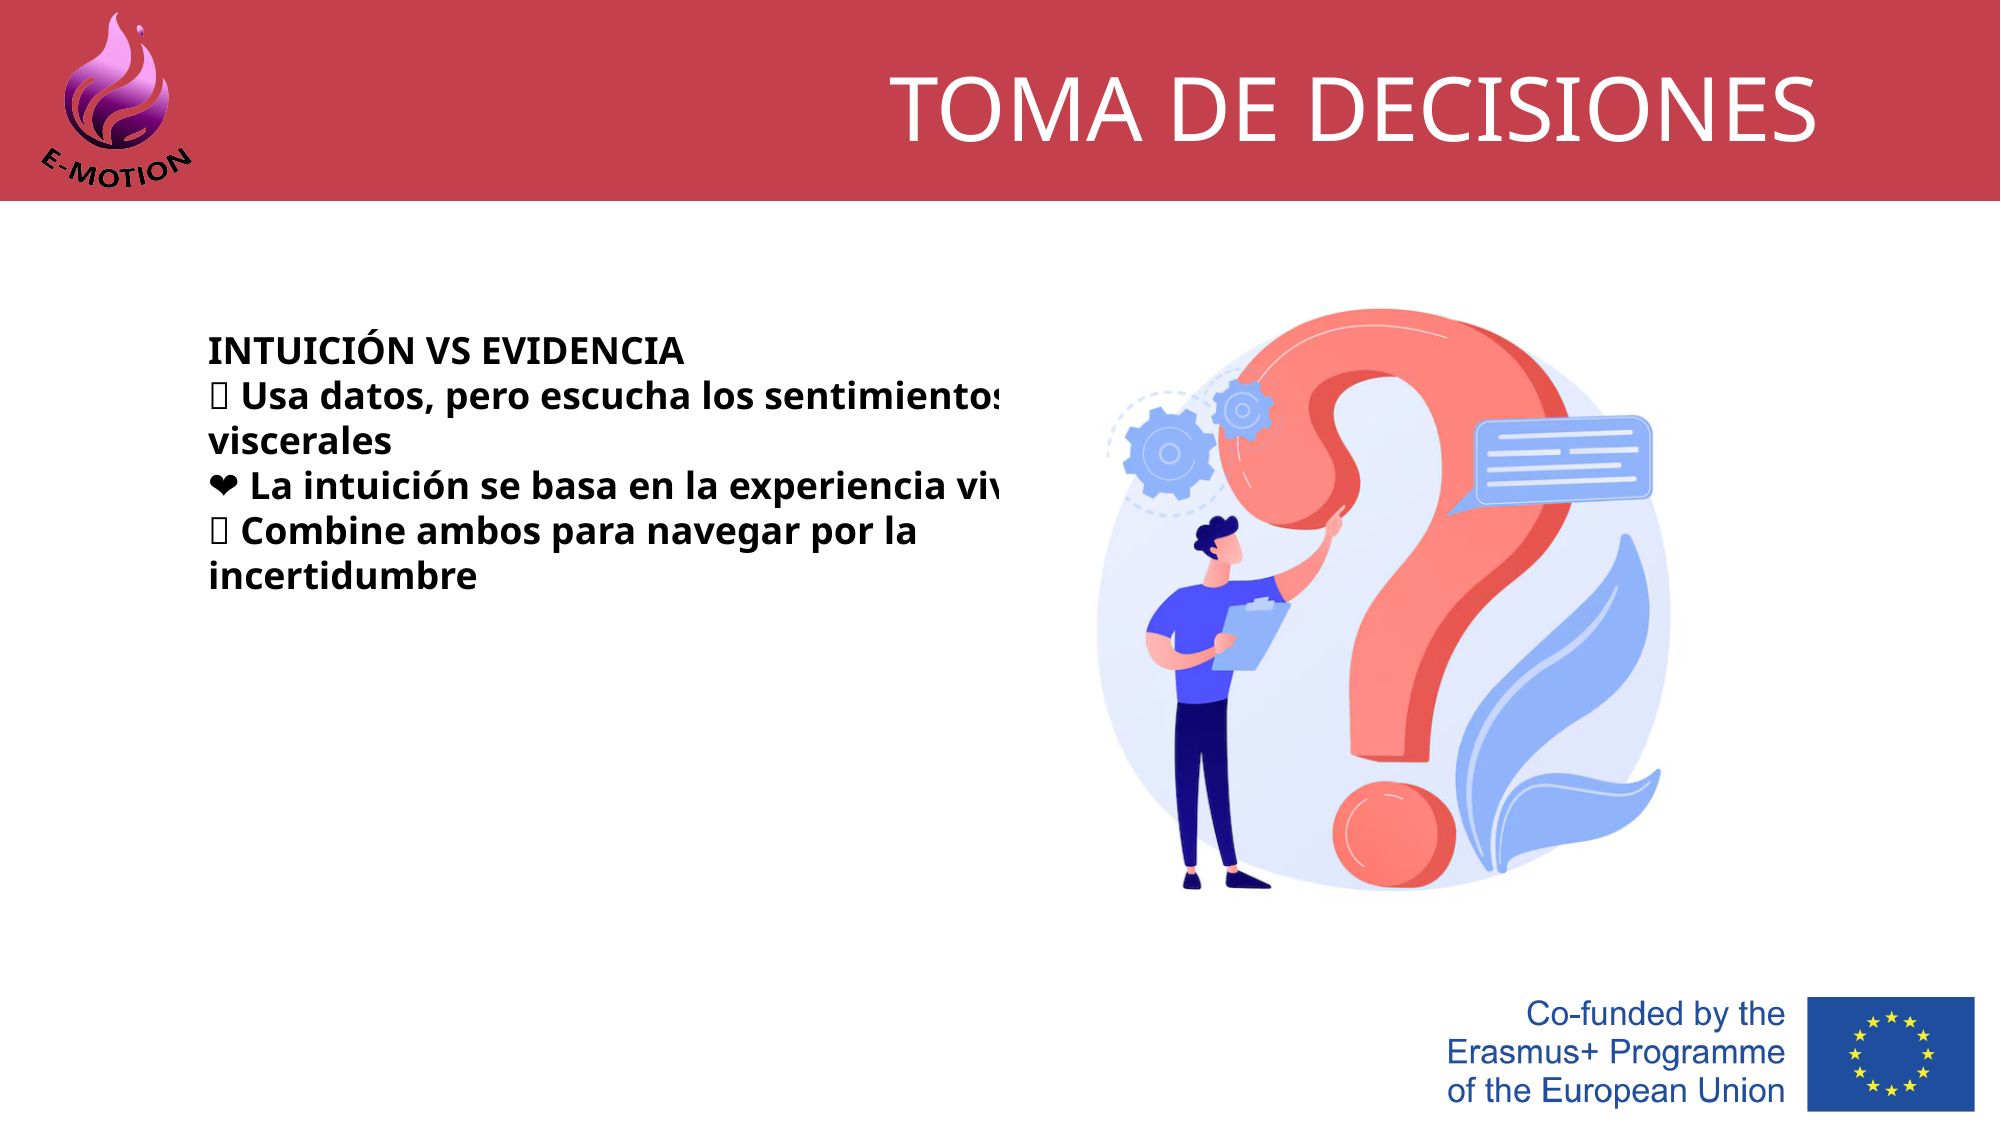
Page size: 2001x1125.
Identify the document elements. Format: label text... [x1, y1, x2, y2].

text_box TOMA DE DECISIONES [576, 44, 1836, 320]
text_box INTUICIÓN VS EVIDENCIA 🧠 Usa datos, pero escucha los sentimientos viscerales ❤️ La intuición se basa en la experiencia vivida 💡 Combine ambos para navegar por la incertidumbre [193, 319, 999, 605]
picture [0, 0, 253, 247]
picture [999, 214, 1772, 986]
